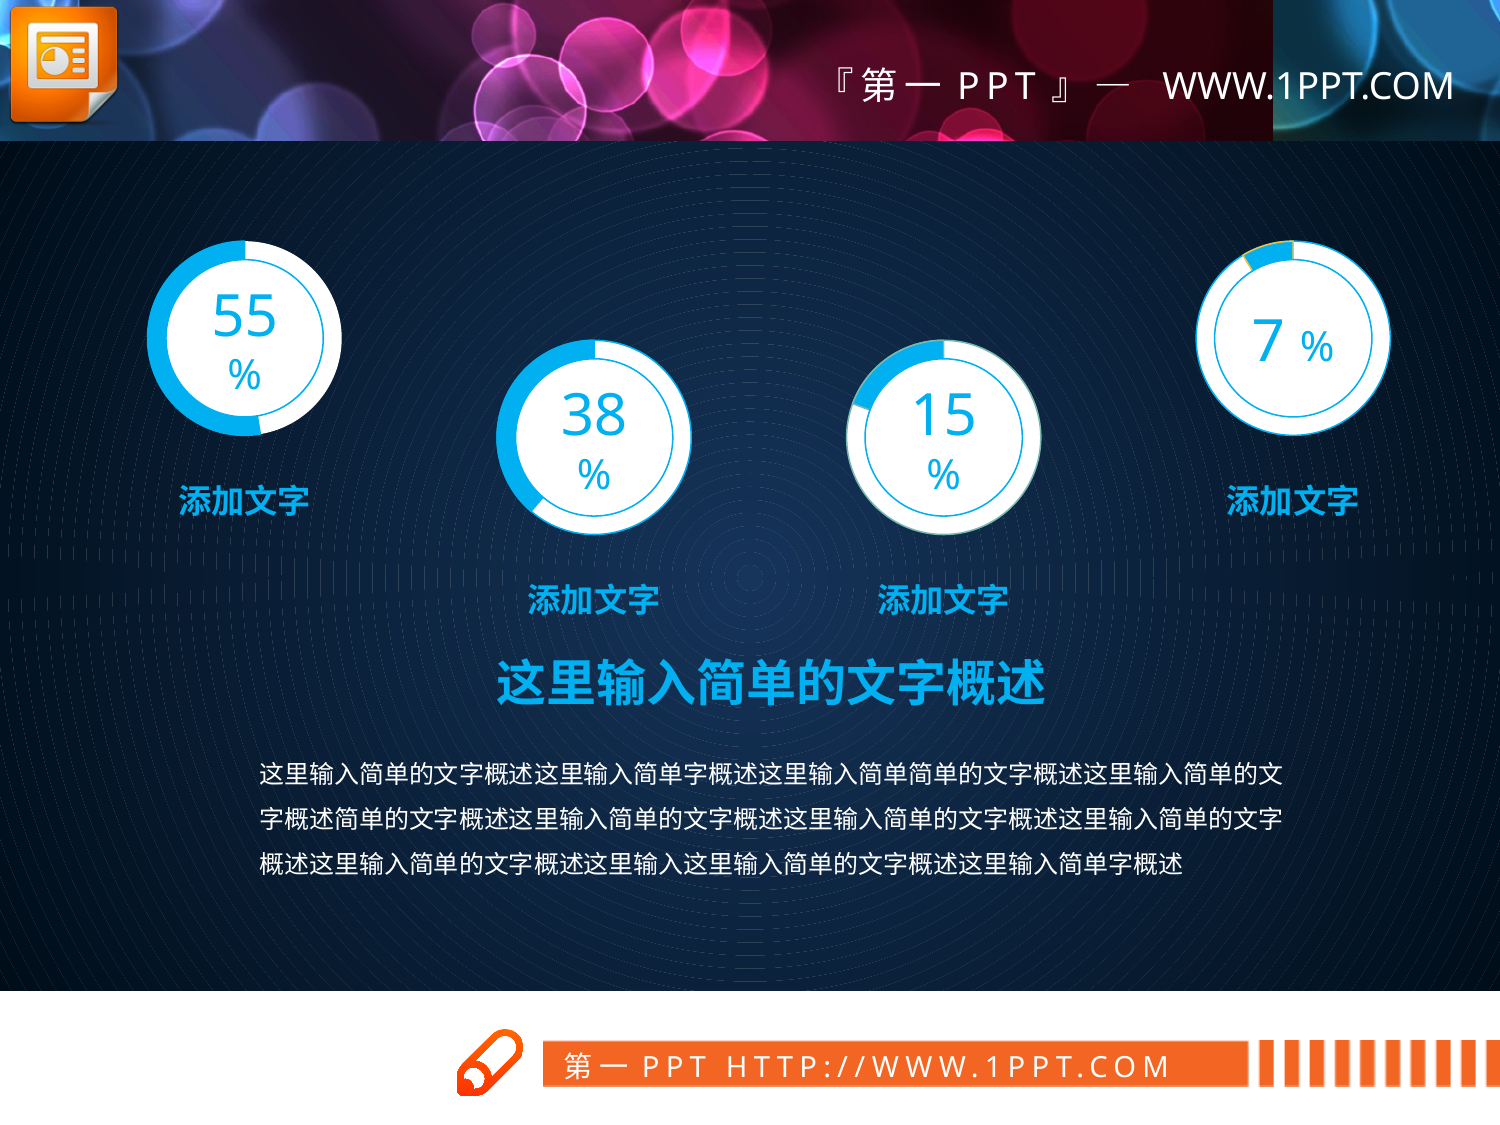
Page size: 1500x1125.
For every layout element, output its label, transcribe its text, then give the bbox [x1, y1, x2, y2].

text_box 添加文字 [497, 571, 692, 627]
picture [0, 0, 1500, 141]
text_box [532, 340, 692, 535]
picture [543, 1040, 1500, 1087]
text_box [245, 241, 342, 434]
text_box 这里输入简单的文字概述 [481, 644, 1061, 719]
text_box 添加文字 [846, 571, 1041, 627]
text_box 这里输入简单的文字概述这里输入简单字概述这里输入简单简单的文字概述这里输入简单的文字概述简单的文字概述这里输入简单的文字概述这里输入简单的文字概述这里输入简单的文字概述这里输入简单的文字概述这里输入这里输入简单的文字概述这里输入简单字概述 [244, 736, 1304, 886]
text_box [1242, 241, 1294, 271]
text_box [1196, 241, 1391, 436]
text_box [852, 340, 944, 410]
text_box 添加文字 [1196, 472, 1391, 528]
text_box [147, 241, 261, 436]
text_box [846, 340, 1041, 535]
text_box 15 % [865, 358, 1023, 517]
text_box [497, 340, 595, 512]
text_box 38 % [515, 358, 673, 517]
text_box 添加文字 [147, 472, 342, 528]
text_box 7 % [1214, 259, 1372, 417]
text_box 55 % [165, 259, 324, 417]
